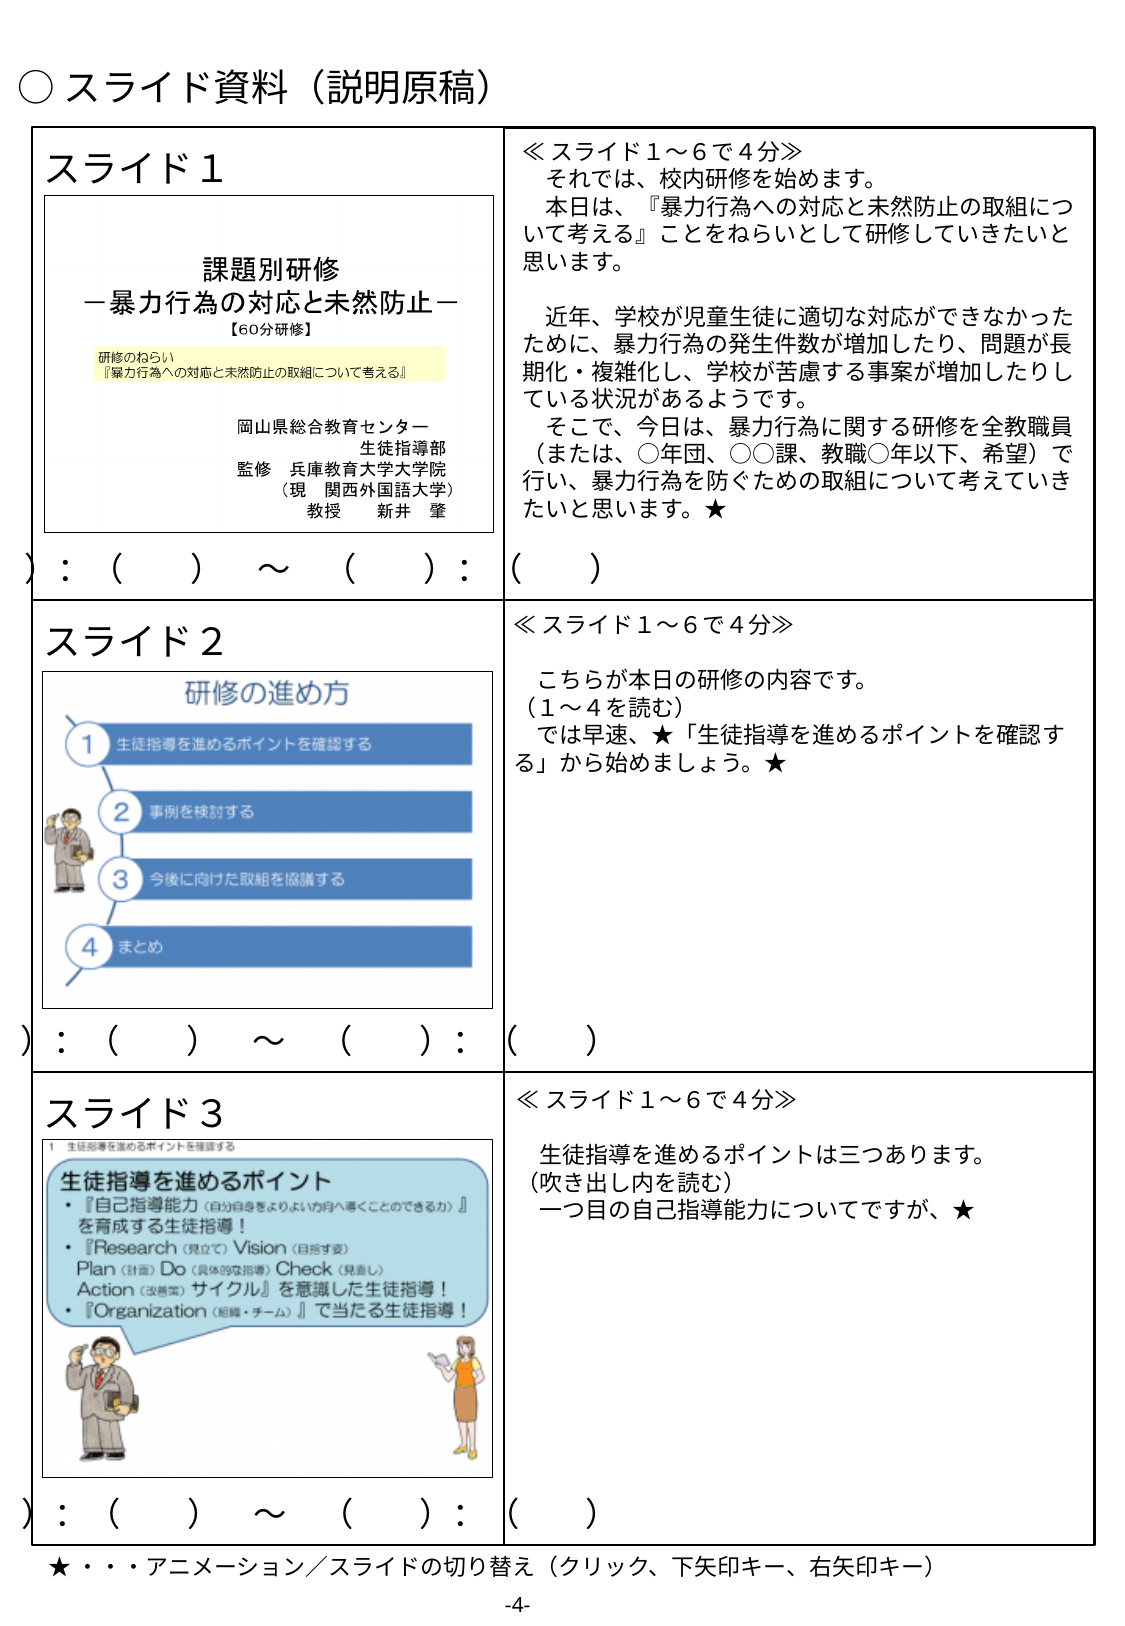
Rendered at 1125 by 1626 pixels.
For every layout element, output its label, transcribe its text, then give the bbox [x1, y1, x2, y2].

text_box （ ）：（ ） ～ （ ）：（ ） [0, 540, 638, 596]
text_box [502, 1070, 1097, 1547]
text_box スライド３ [29, 1541, 502, 1547]
text_box スライド１ [29, 125, 502, 540]
text_box ≪スライド１～６で４分≫ 生徒指導を進めるポイントは三つあります。 （吹き出し内を読む） 一つ目の自己指導能力についてですが、★ [501, 1078, 1095, 1231]
text_box ★・・・アニメーション／スライドの切り替え（クリック、下矢印キー、右矢印キー） [33, 1544, 963, 1588]
text_box ○スライド資料（説明原稿） [2, 56, 529, 117]
text_box スライド３ [29, 1070, 502, 1485]
text_box （ ）：（ ） ～ （ ）：（ ） [0, 1012, 634, 1068]
text_box ≪スライド１～６で４分≫ それでは、校内研修を始めます。 本日は、『暴力行為への対応と未然防止の取組について考える』ことをねらいとして研修していきたいと思います。 近年、学校が児童生徒に適切な対応ができなかったために、暴力行為の発生件数が増加したり、問題が長期化・複雑化し、学校が苦慮する事案が増加したりしている状況があるようです。 そこで、今日は、暴力行為に関する研修を全教職員（または、○年団、○○課、教職○年以下、希望）で行い、暴力行為を防ぐための取組について考えていきたいと思います。★ [507, 130, 1095, 530]
picture [42, 1139, 493, 1478]
text_box ≪スライド１～６で４分≫ こちらが本日の研修の内容です。 （１～４を読む） では早速、★「生徒指導を進めるポイントを確認する」から始めましょう。★ [498, 603, 1095, 811]
text_box スライド２ [29, 598, 502, 1012]
text_box （ ）：（ ） ～ （ ）：（ ） [0, 1485, 635, 1541]
text_box [502, 598, 1097, 1070]
text_box [502, 125, 1097, 598]
picture [43, 194, 495, 533]
picture [42, 671, 493, 1009]
text_box -4- [490, 1588, 635, 1625]
